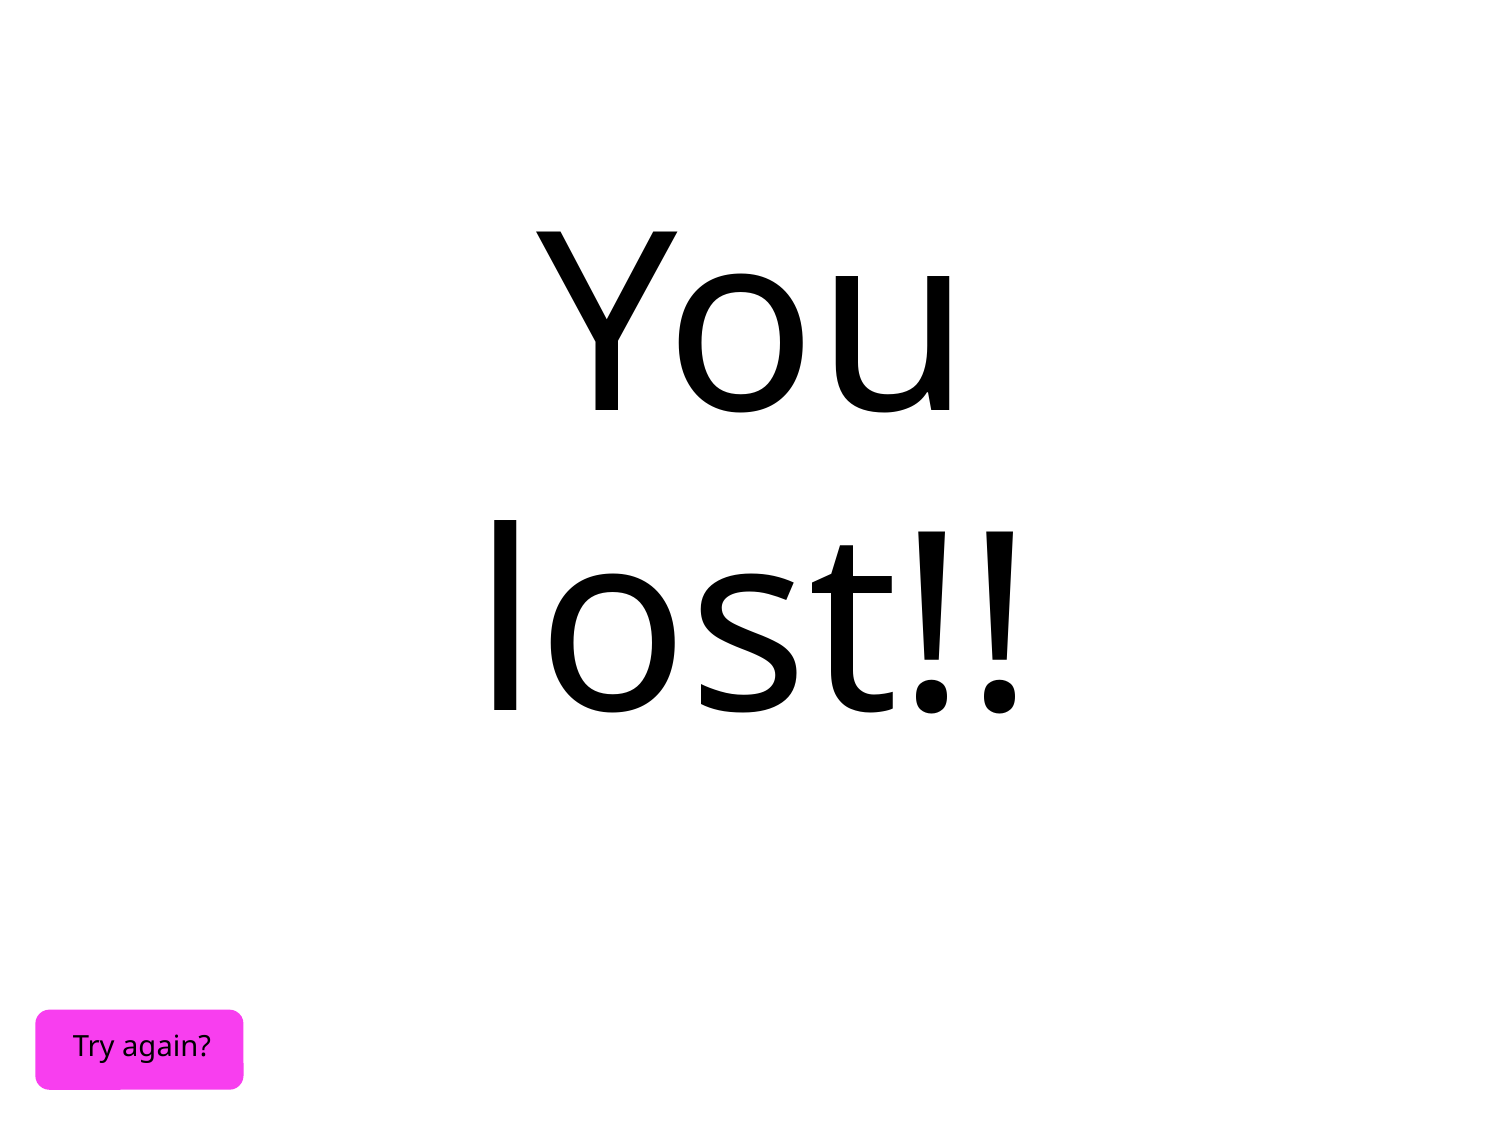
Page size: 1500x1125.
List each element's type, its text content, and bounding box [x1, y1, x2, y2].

text_box Try again? [58, 1019, 233, 1070]
text_box You lost!! [232, 152, 1275, 768]
text_box [35, 1009, 244, 1090]
